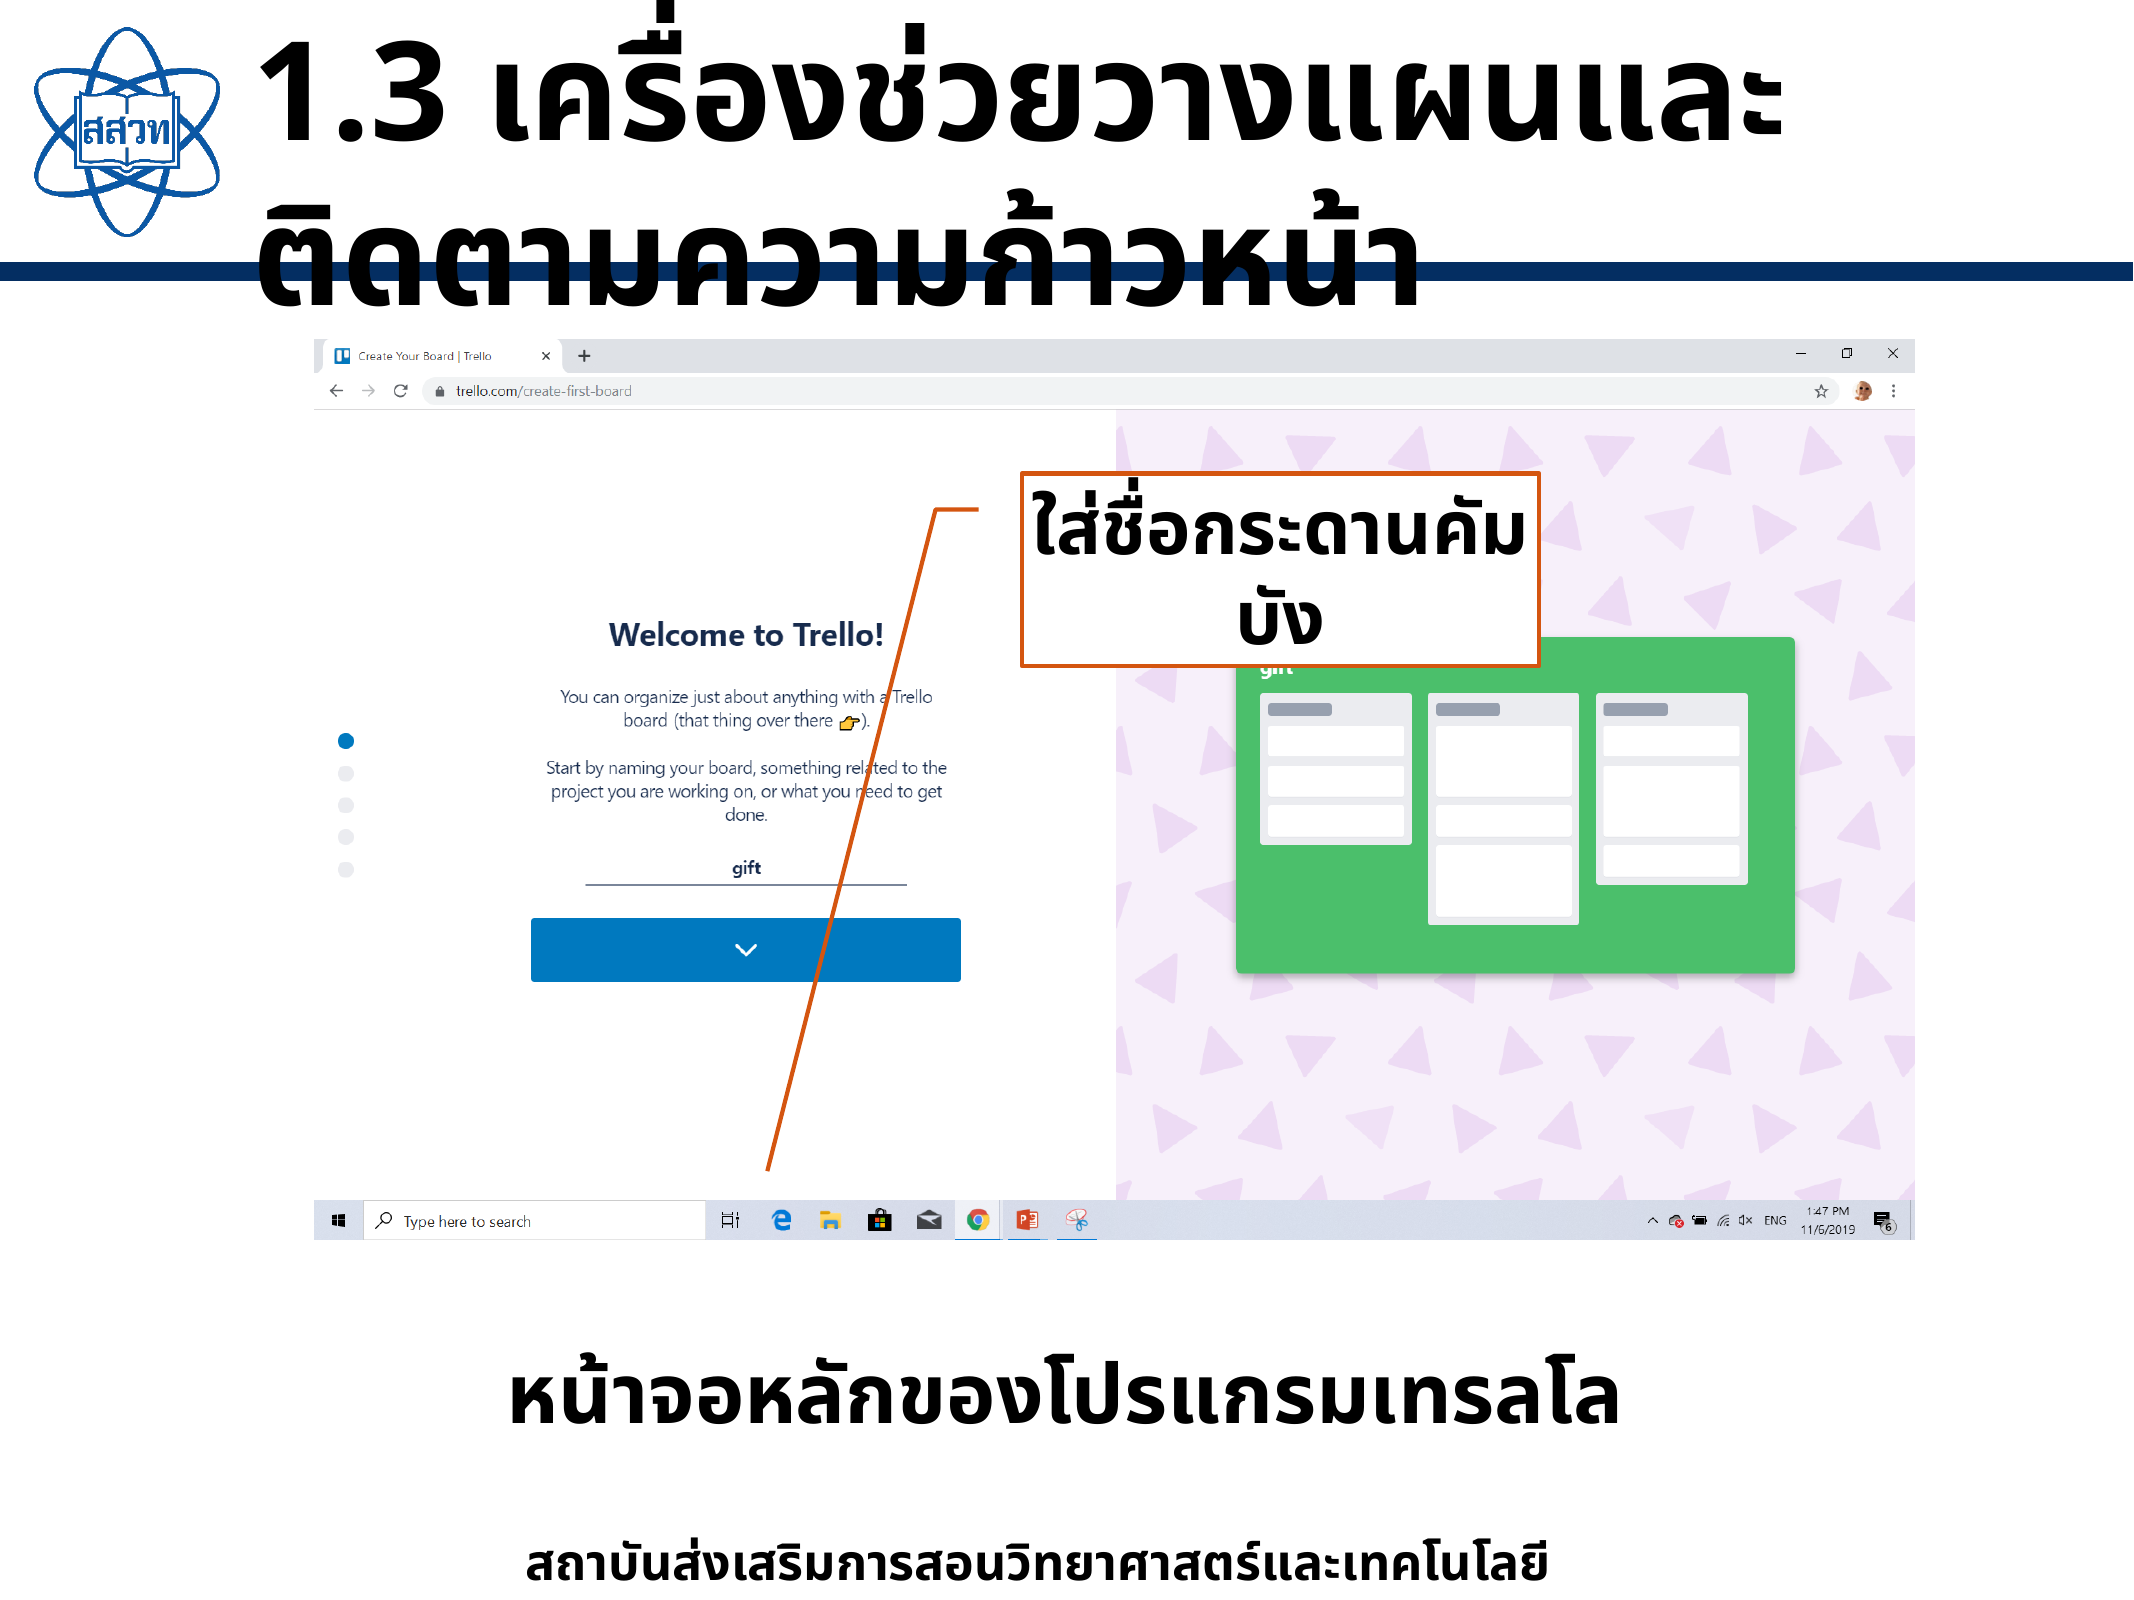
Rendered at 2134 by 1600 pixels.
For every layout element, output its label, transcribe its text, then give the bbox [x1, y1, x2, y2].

picture [313, 339, 1915, 1240]
picture [33, 27, 220, 237]
text_box สถาบันส่งเสริมการสอนวิทยาศาสตร์และเทคโนโลยี [74, 1522, 2002, 1589]
text_box 1.3 เครื่องช่วยวางแผนและติดตามความก้าวหน้า [244, 274, 2082, 342]
text_box 1.3 เครื่องช่วยวางแผนและติดตามความก้าวหน้า [244, 0, 2082, 269]
text_box หน้าจอหลักของโปรแกรมเทรลโล [498, 1331, 1632, 1449]
